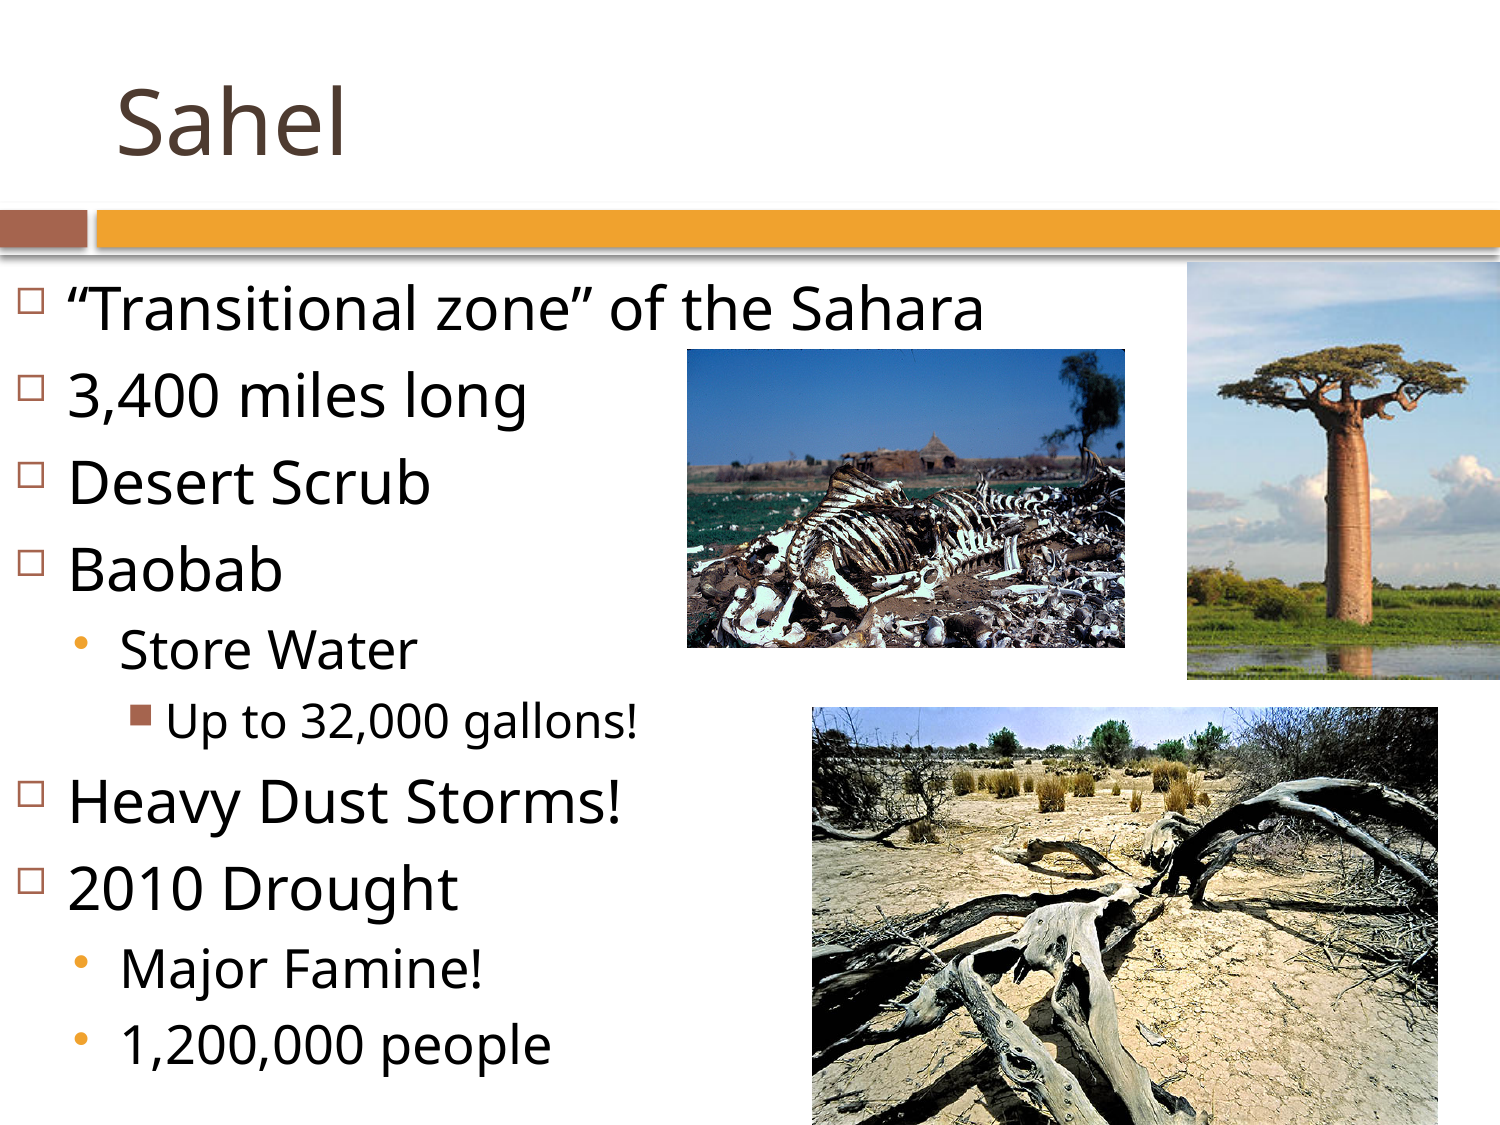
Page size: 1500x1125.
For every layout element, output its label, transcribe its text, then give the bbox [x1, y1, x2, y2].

title Sahel [100, 37, 1438, 200]
list “Transitional zone” of the Sahara 3,400 miles long Desert Scrub Baobab Store Water Up to 32,000 gallons! Heavy Dust Storms! 2010 Drought Major Famine! 1,200,000 people [0, 262, 1438, 1125]
picture [812, 707, 1438, 1125]
picture [1187, 262, 1500, 680]
picture [687, 349, 1126, 648]
